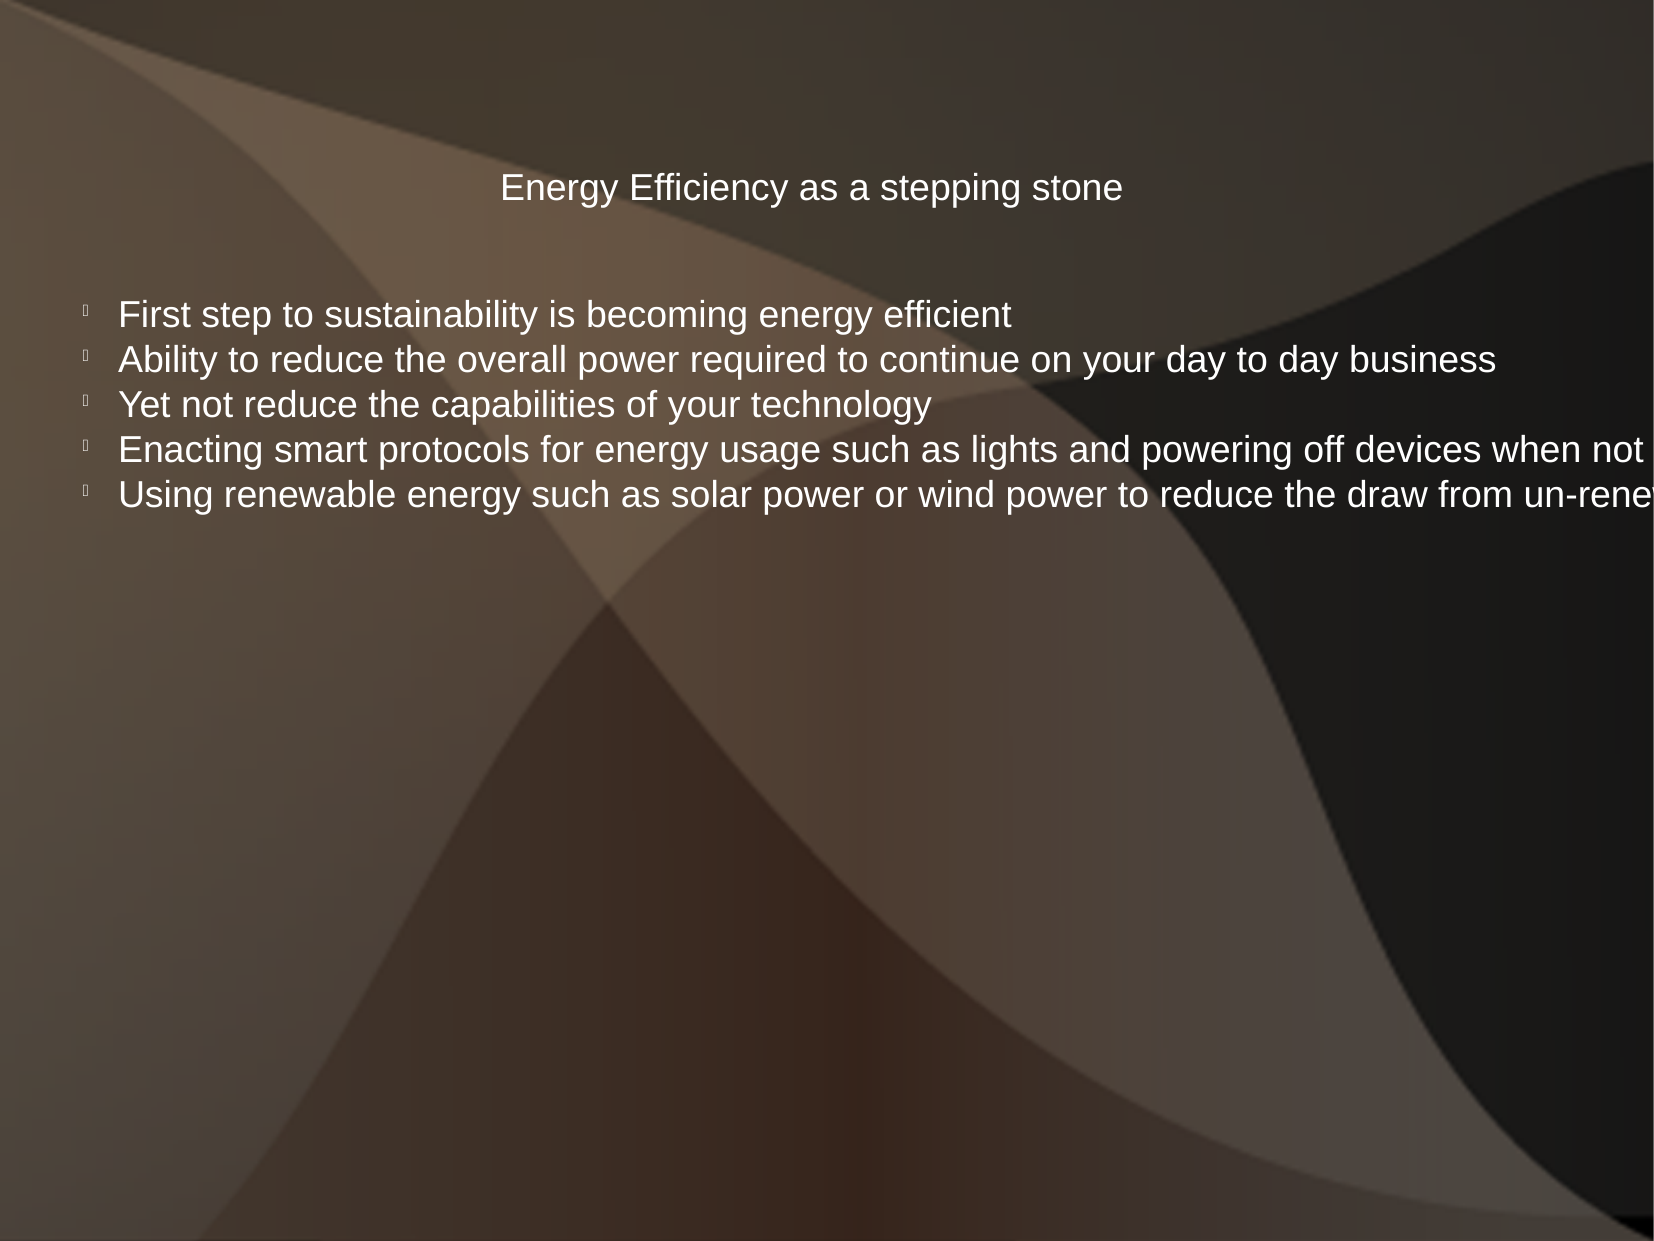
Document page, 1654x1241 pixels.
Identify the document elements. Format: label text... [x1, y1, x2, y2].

picture [0, 0, 1654, 1241]
text_box Energy Efficiency as a stepping stone [88, 101, 1536, 270]
text_box First step to sustainability is becoming energy efficient Ability to reduce the overall power required to continue on your day to day business Yet not reduce the capabilities of your technology Enacting smart protocols for energy usage such as lights and powering off devices when not in use Using renewable energy such as solar power or wind power to reduce the draw from un-renewable resources such as coal [82, 290, 1571, 1010]
